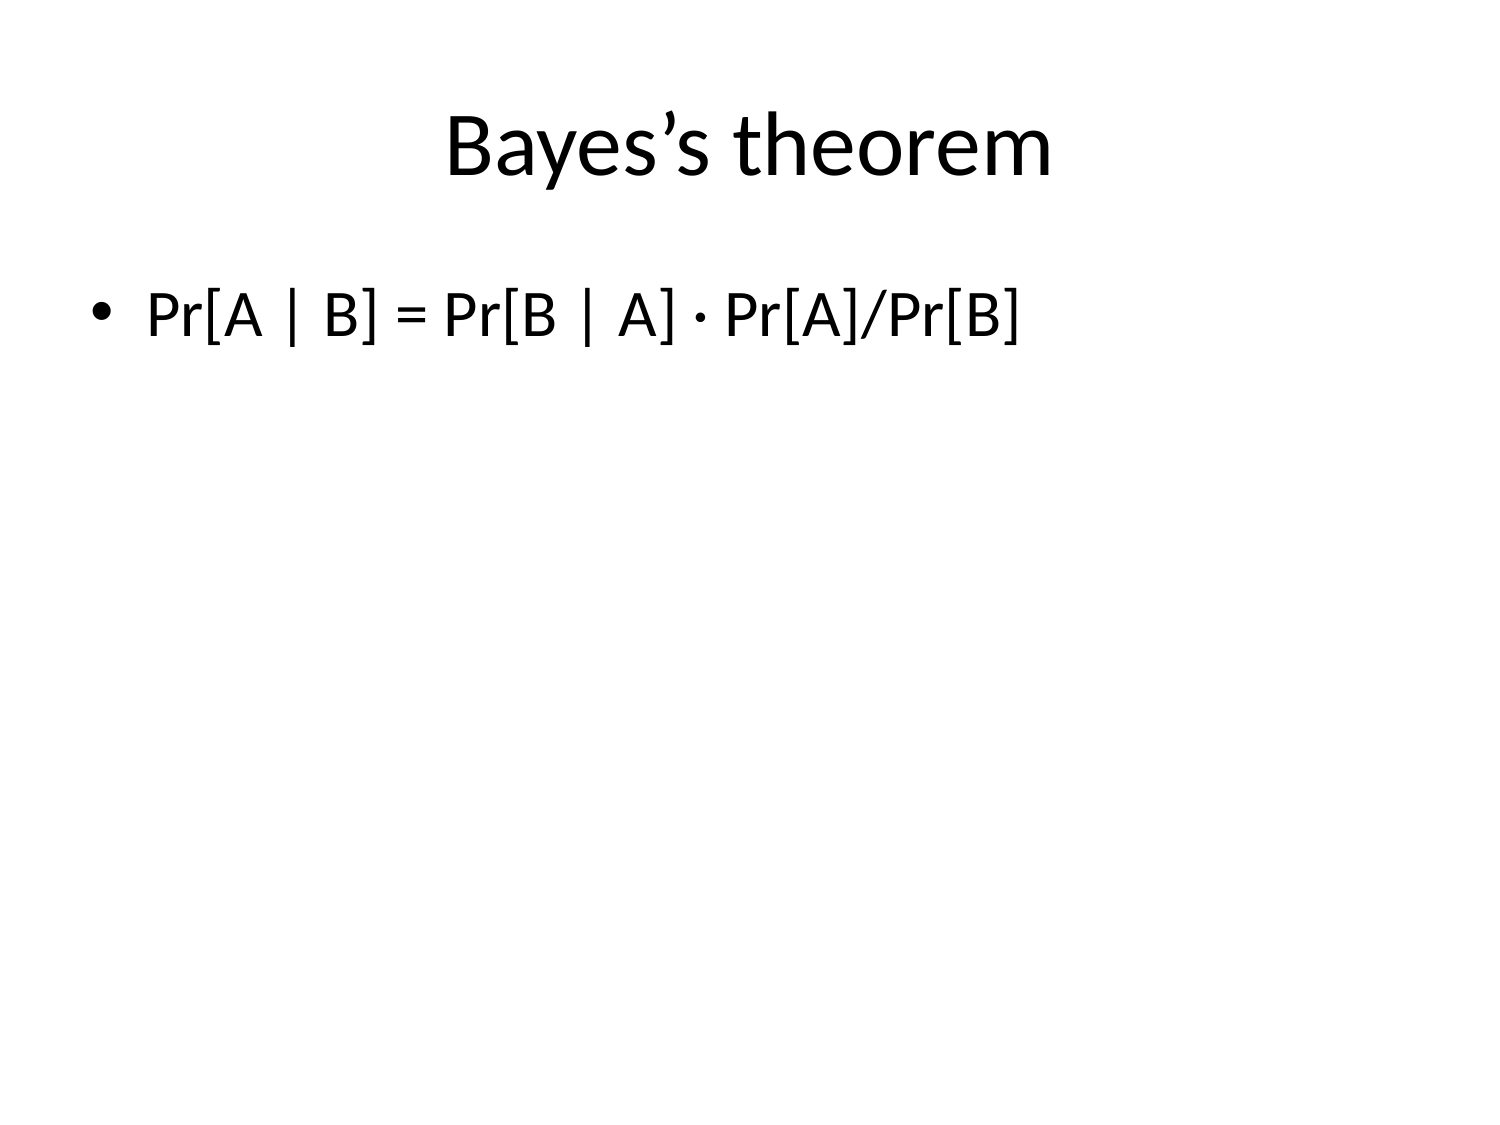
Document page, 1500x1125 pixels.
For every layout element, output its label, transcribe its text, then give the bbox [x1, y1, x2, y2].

list Pr[A | B] = Pr[B | A] · Pr[A]/Pr[B] [75, 262, 1425, 1005]
title Bayes’s theorem [75, 45, 1425, 233]
